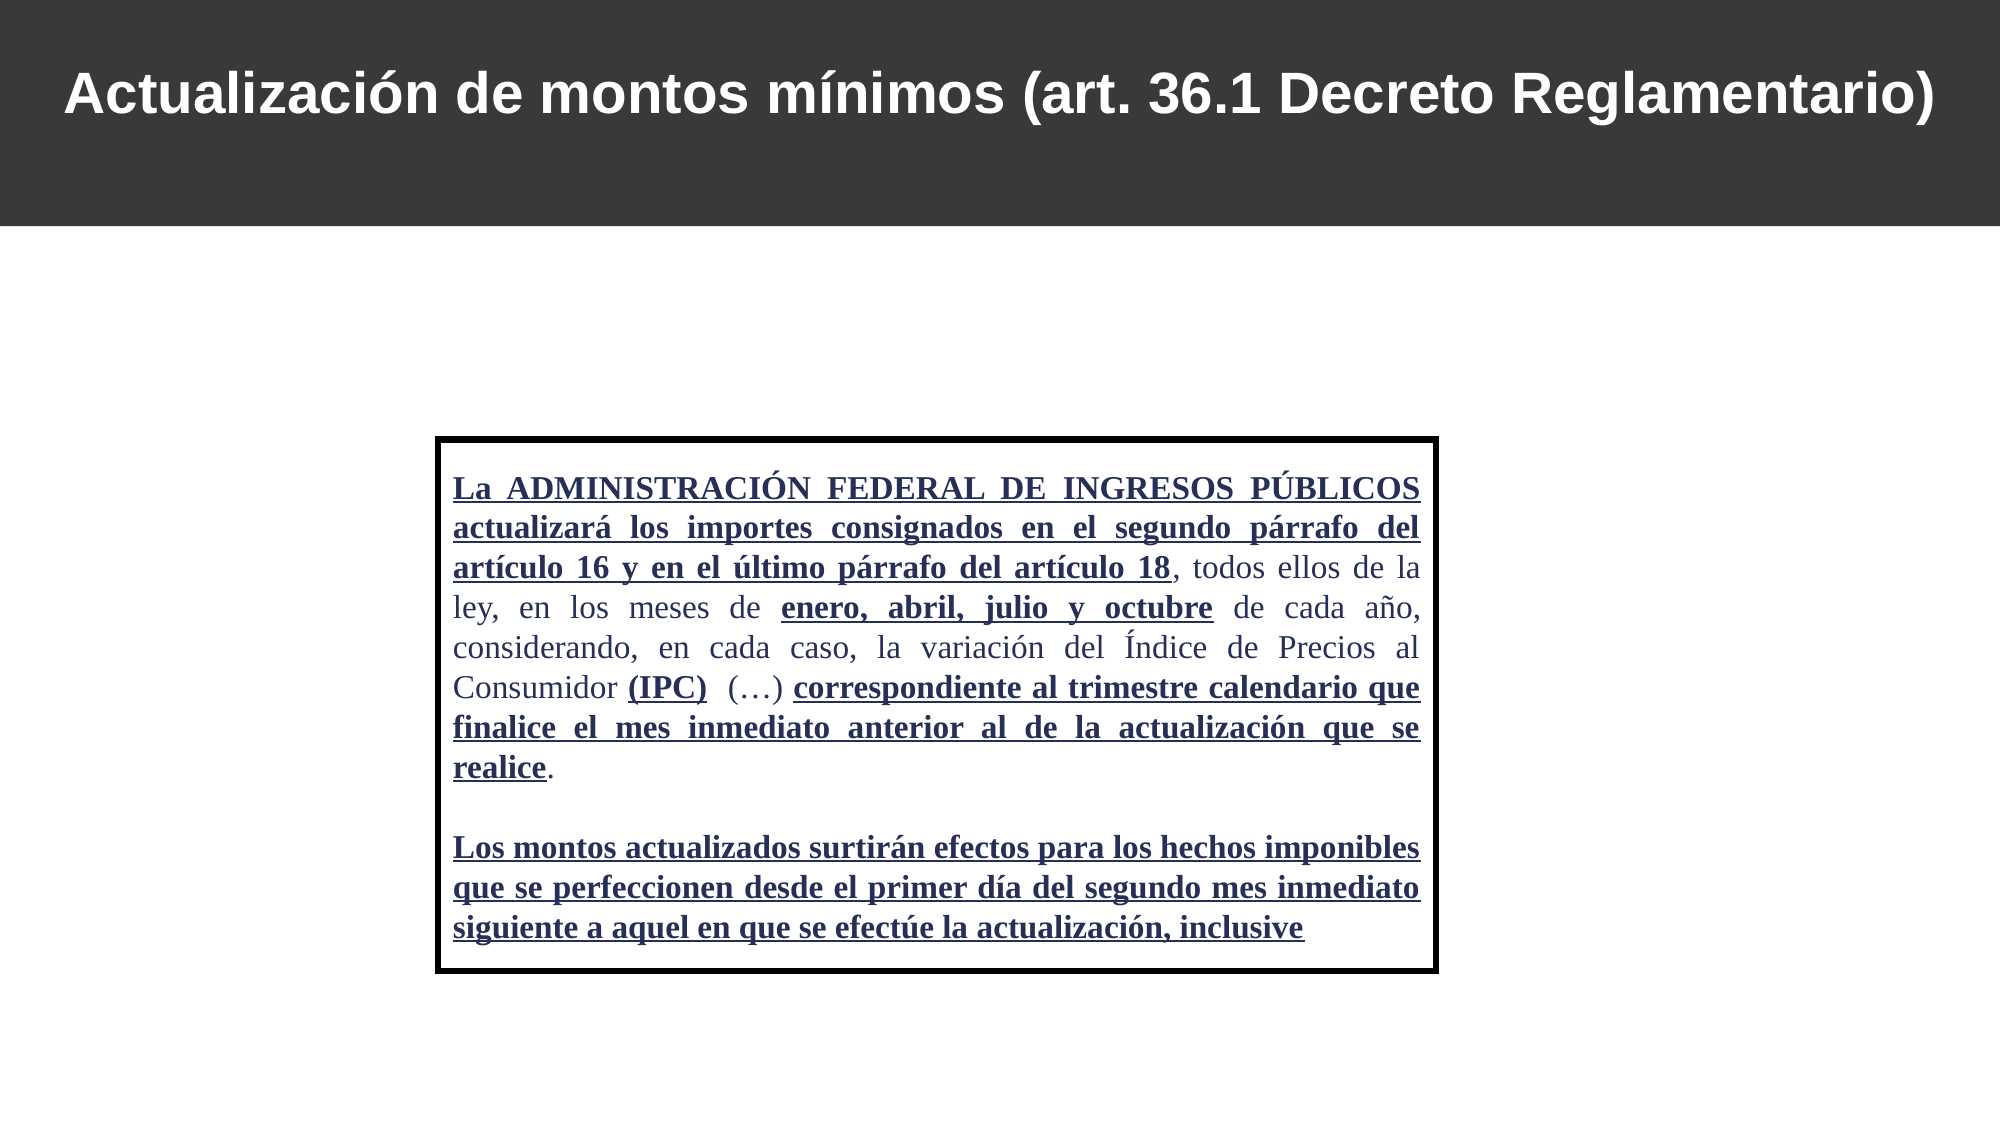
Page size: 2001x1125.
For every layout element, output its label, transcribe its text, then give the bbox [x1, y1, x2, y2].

text_box La ADMINISTRACIÓN FEDERAL DE INGRESOS PÚBLICOS actualizará los importes consignados en el segundo párrafo del artículo 16 y en el último párrafo del artículo 18, todos ellos de la ley, en los meses de enero, abril, julio y octubre de cada año, considerando, en cada caso, la variación del Índice de Precios al Consumidor (IPC) (…) correspondiente al trimestre calendario que finalice el mes inmediato anterior al de la actualización que se realice. Los montos actualizados surtirán efectos para los hechos imponibles que se perfeccionen desde el primer día del segundo mes inmediato siguiente a aquel en que se efectúe la actualización, inclusive [438, 439, 1437, 972]
text_box Actualización de montos mínimos (art. 36.1 Decreto Reglamentario) [0, 0, 2000, 227]
